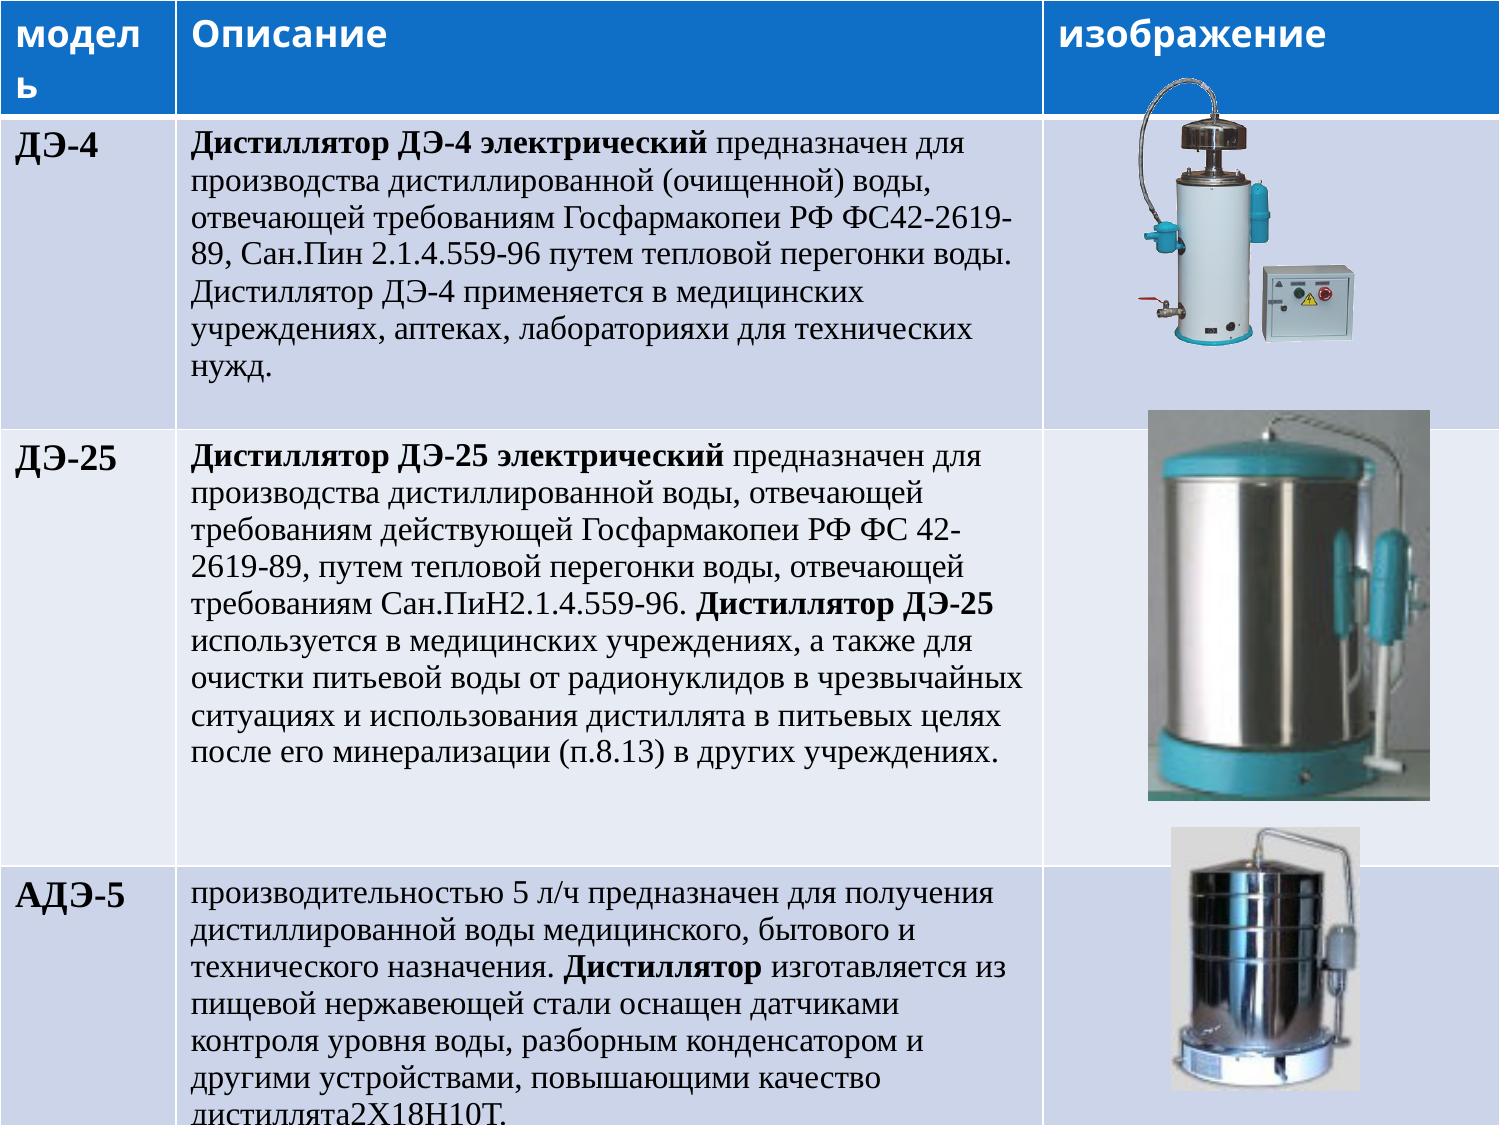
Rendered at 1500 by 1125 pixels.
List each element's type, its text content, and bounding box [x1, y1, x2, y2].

table_cell ДЭ-25 [1, 430, 175, 865]
picture [1171, 827, 1360, 1091]
picture [1124, 46, 1381, 387]
table_cell [1044, 430, 1499, 865]
table_cell АДЭ-5 [1, 867, 175, 1125]
table_cell [1044, 867, 1499, 1125]
table_header изображение [1044, 1, 1499, 114]
table_cell Дистиллятор ДЭ-4 электрический предназначен для производства дистиллированной (очищенной) воды, отвечающей требованиям Госфармакопеи РФ ФС42-2619-89, Сан.Пин 2.1.4.559-96 путем тепловой перегонки воды. Дистиллятор ДЭ-4 применяется в медицинских учреждениях, аптеках, лабораторияхи для технических нужд. [177, 120, 1042, 429]
table_cell ДЭ-4 [1, 120, 175, 429]
picture [1148, 409, 1430, 802]
table_cell Дистиллятор ДЭ-25 электрический предназначен для производства дистиллированной воды, отвечающей требованиям действующей Госфармакопеи РФ ФС 42-2619-89, путем тепловой перегонки воды, отвечающей требованиям Сан.ПиН2.1.4.559-96. Дистиллятор ДЭ-25 используется в медицинских учреждениях, а также для очистки питьевой воды от радионуклидов в чрезвычайных ситуациях и использования дистиллята в питьевых целях после его минерализации (п.8.13) в других учреждениях. [177, 430, 1042, 865]
table_header модель [1, 1, 175, 114]
table_cell производительностью 5 л/ч предназначен для получения дистиллированной воды медицинского, бытового и технического назначения. Дистиллятор изготавляется из пищевой нержавеющей стали оснащен датчиками контроля уровня воды, разборным конденсатором и другими устройствами, повышающими качество дистиллята2Х18Н10Т. [177, 867, 1042, 1125]
table_header Описание [177, 1, 1042, 114]
table_cell [1044, 120, 1499, 429]
